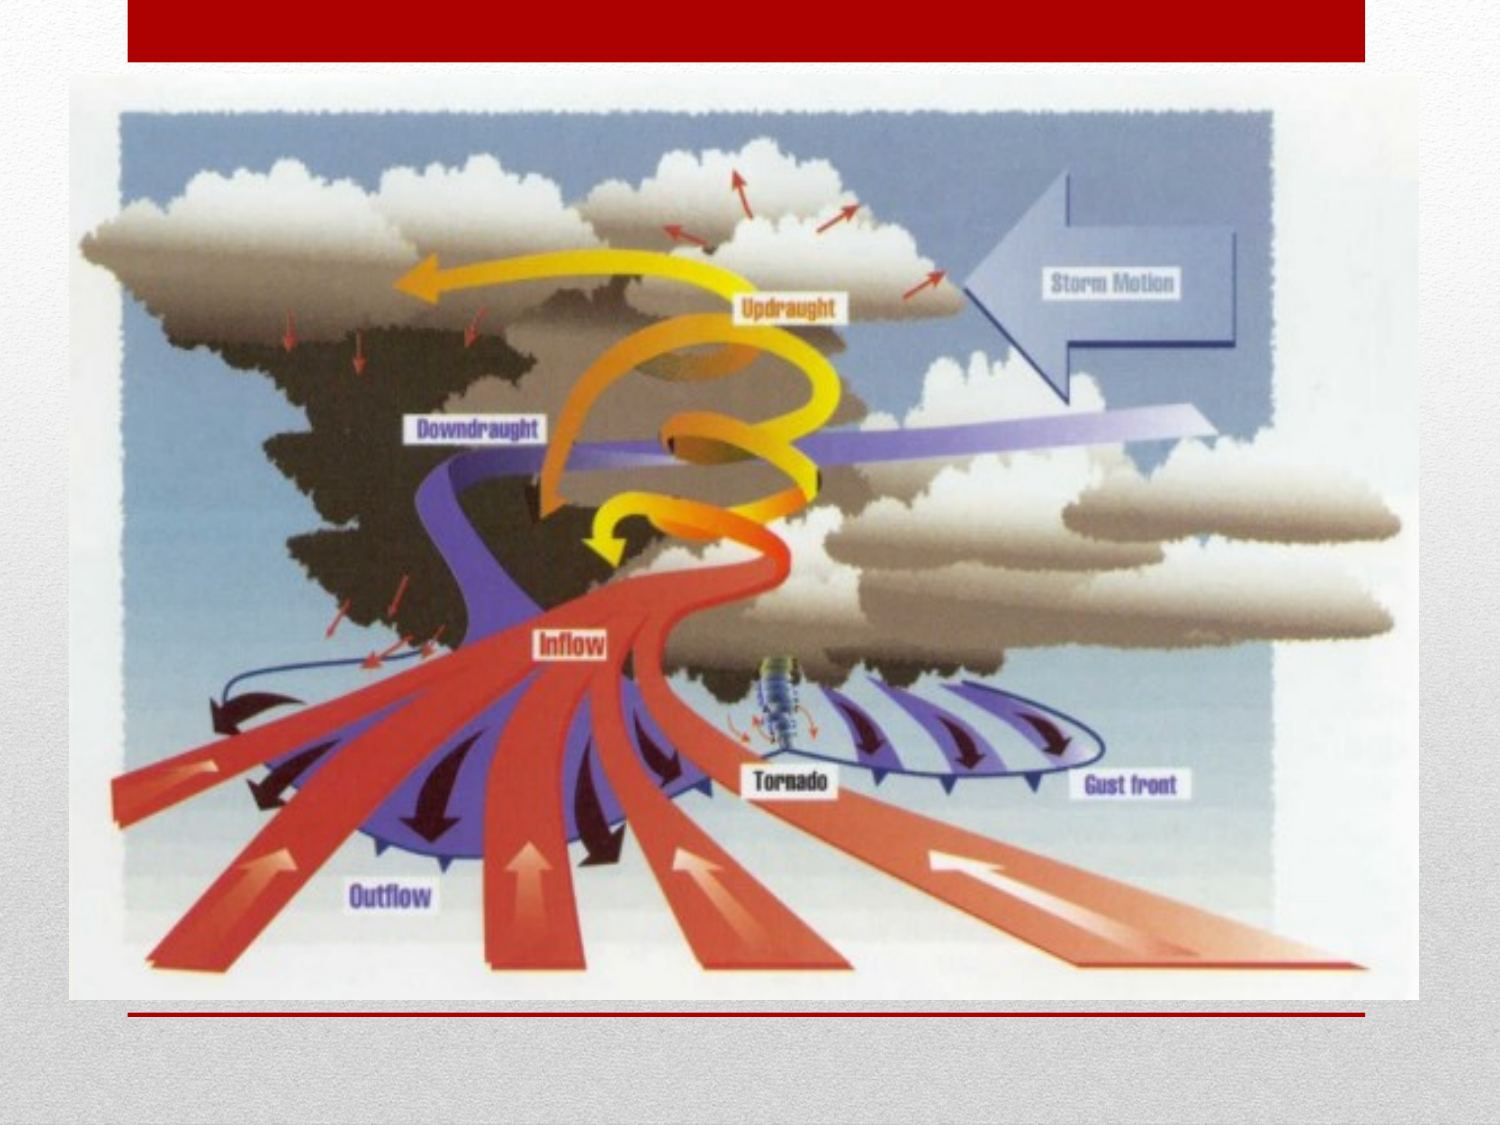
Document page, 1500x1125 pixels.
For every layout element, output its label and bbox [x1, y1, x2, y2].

picture [68, 74, 1420, 1001]
